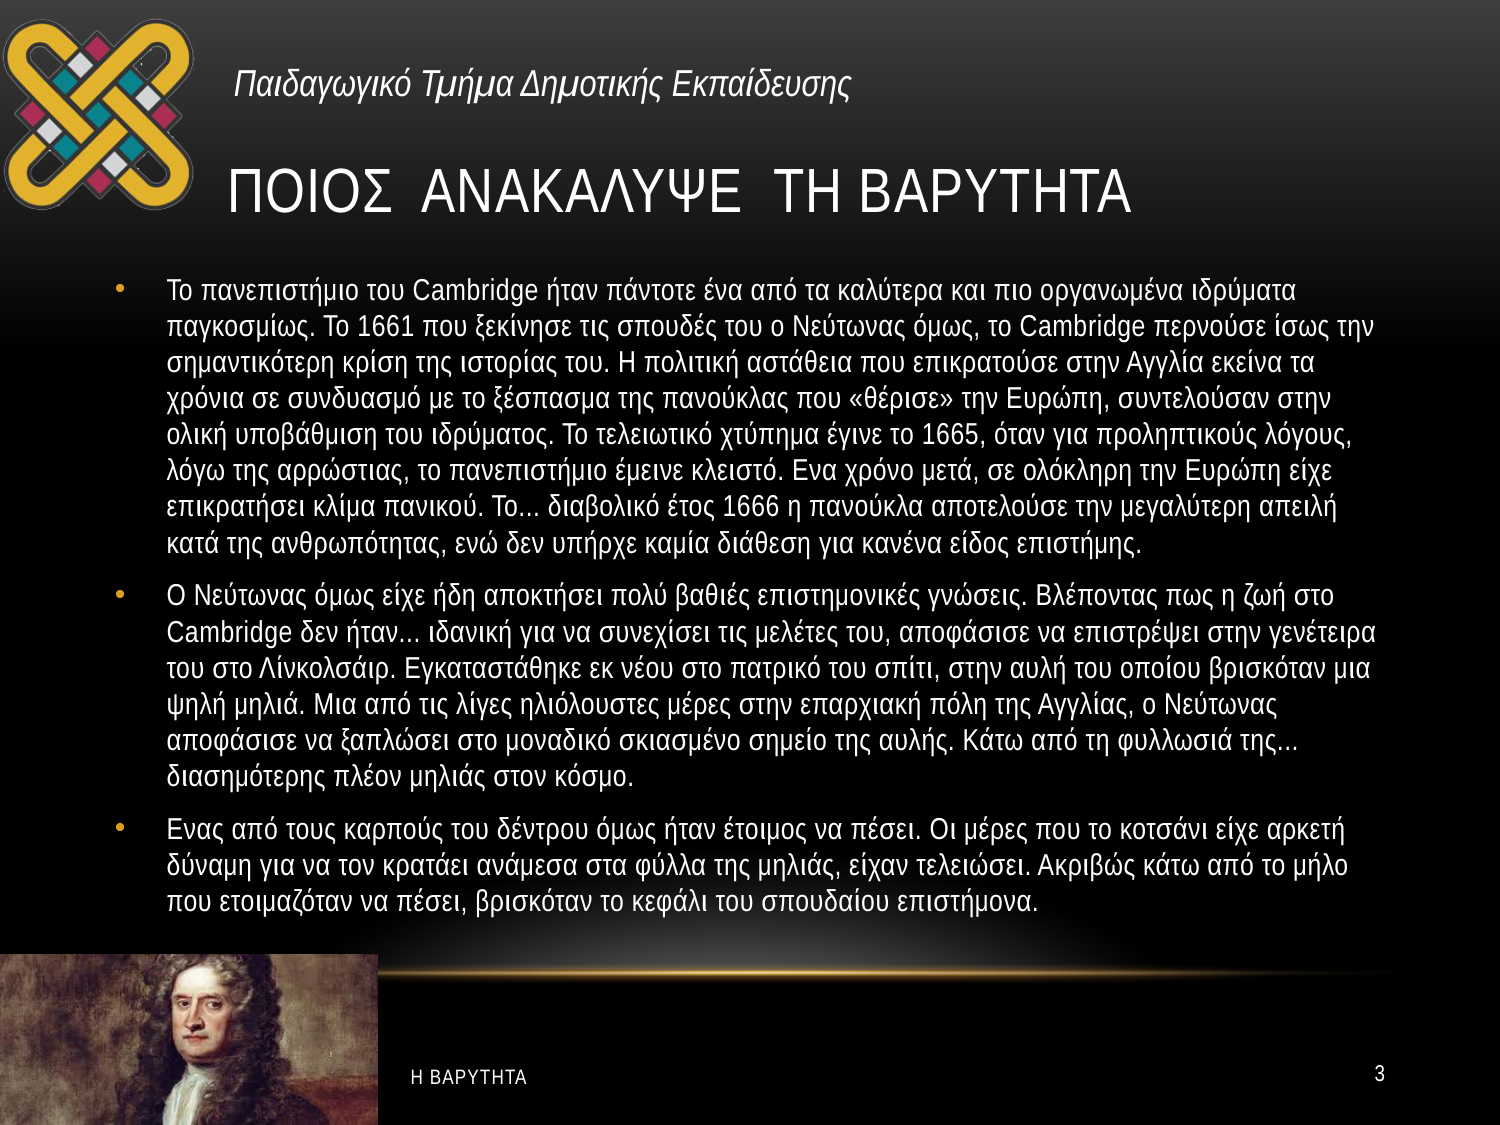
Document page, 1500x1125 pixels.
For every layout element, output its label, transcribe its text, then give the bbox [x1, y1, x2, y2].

title ΠοιοΣ ανακαλυψε τη βαρυτητα [218, 45, 1500, 233]
slide_number 3 [1237, 1042, 1400, 1103]
picture [0, 0, 1500, 1125]
list Το πανεπιστήμιο του Cambridge ήταν πάντοτε ένα από τα καλύτερα και πιο οργανωμένα ιδρύματα παγκοσμίως. Το 1661 που ξεκίνησε τις σπουδές του ο Νεύτωνας όμως, το Cambridge περνούσε ίσως την σημαντικότερη κρίση της ιστορίας του. Η πολιτική αστάθεια που επικρατούσε στην Αγγλία εκείνα τα χρόνια σε συνδυασμό με το ξέσπασμα της πανούκλας που «θέρισε» την Ευρώπη, συντελούσαν στην ολική υποβάθμιση του ιδρύματος. Το τελειωτικό χτύπημα έγινε το 1665, όταν για προληπτικούς λόγους, λόγω της αρρώστιας, το πανεπιστήμιο έμεινε κλειστό. Ενα χρόνο μετά, σε ολόκληρη την Ευρώπη είχε επικρατήσει κλίμα πανικού. Το... διαβολικό έτος 1666 η πανούκλα αποτελούσε την μεγαλύτερη απειλή κατά της ανθρωπότητας, ενώ δεν υπήρχε καμία διάθεση για κανένα είδος επιστήμης. Ο Νεύτωνας όμως είχε ήδη αποκτήσει πολύ βαθιές επιστημονικές γνώσεις. Βλέποντας πως η ζωή στο Cambridge δεν ήταν... ιδανική για να συνεχίσει τις μελέτες του, αποφάσισε να επιστρέψει στην γενέτειρα του στο Λίνκολσάιρ. Εγκαταστάθηκε εκ νέου στο πατρικό του σπίτι, στην αυλή του οποίου βρισκόταν μια ψηλή μηλιά. Μια από τις λίγες ηλιόλουστες μέρες στην επαρχιακή πόλη της Αγγλίας, ο Νεύτωνας αποφάσισε να ξαπλώσει στο μοναδικό σκιασμένο σημείο της αυλής. Κάτω από τη φυλλωσιά της... διασημότερης πλέον μηλιάς στον κόσμο. Ενας από τους καρπούς του δέντρου όμως ήταν έτοιμος να πέσει. Οι μέρες που το κοτσάνι είχε αρκετή δύναμη για να τον κρατάει ανάμεσα στα φύλλα της μηλιάς, είχαν τελειώσει. Ακριβώς κάτω από το μήλο που ετοιμαζόταν να πέσει, βρισκόταν το κεφάλι του σπουδαίου επιστήμονα. [99, 262, 1400, 938]
footer Η ΒΑΡΥΤΗΤΑ [395, 1046, 871, 1107]
text_box Παιδαγωγικό Τμήμα Δημοτικής Εκπαίδευσης [219, 51, 868, 111]
